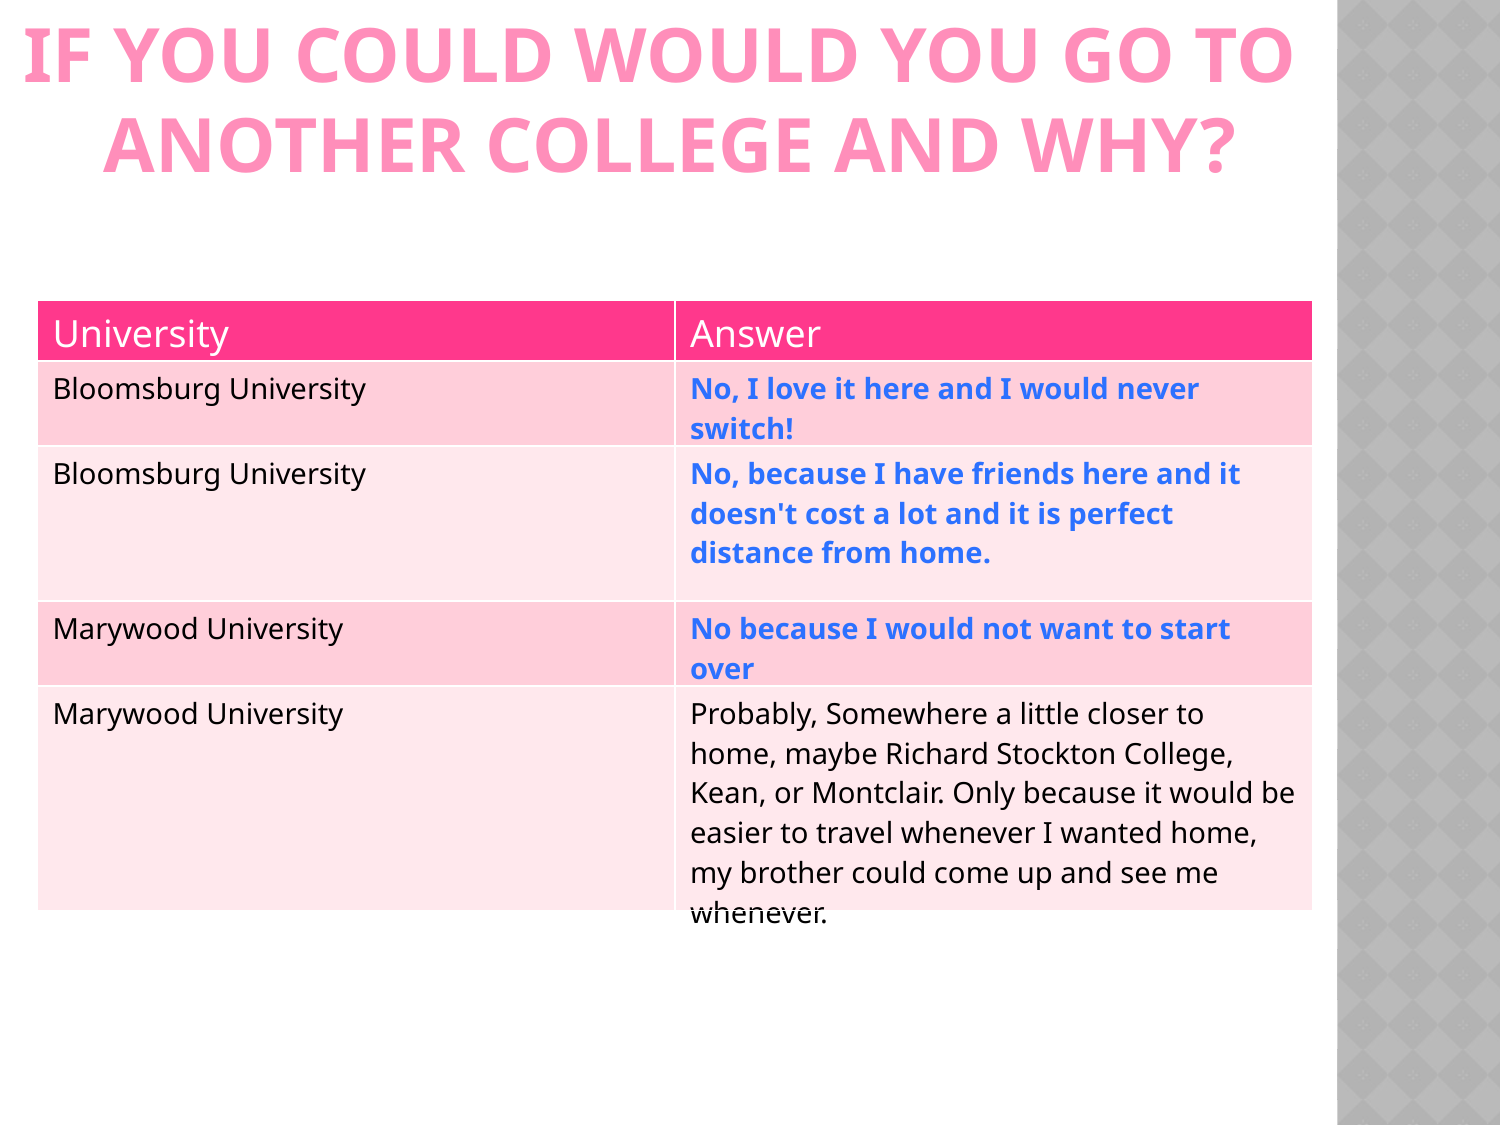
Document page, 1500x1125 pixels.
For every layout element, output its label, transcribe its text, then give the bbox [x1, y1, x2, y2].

table_cell Marywood University [38, 602, 674, 685]
table_cell Probably, Somewhere a little closer to home, maybe Richard Stockton College, Kean, or Montclair. Only because it would be easier to travel whenever I wanted home, my brother could come up and see me whenever. [676, 687, 1312, 910]
table_cell No, I love it here and I would never switch! [676, 362, 1312, 445]
table_cell Bloomsburg University [38, 447, 674, 600]
table_header Answer [676, 301, 1312, 360]
table_cell Bloomsburg University [38, 362, 674, 445]
table_header University [38, 301, 674, 360]
text_box If you could would you go to another college and why? [8, 0, 1332, 195]
table_cell No, because I have friends here and it doesn't cost a lot and it is perfect distance from home. [676, 447, 1312, 600]
table_cell Marywood University [38, 687, 674, 910]
table_cell No because I would not want to start over [676, 602, 1312, 685]
